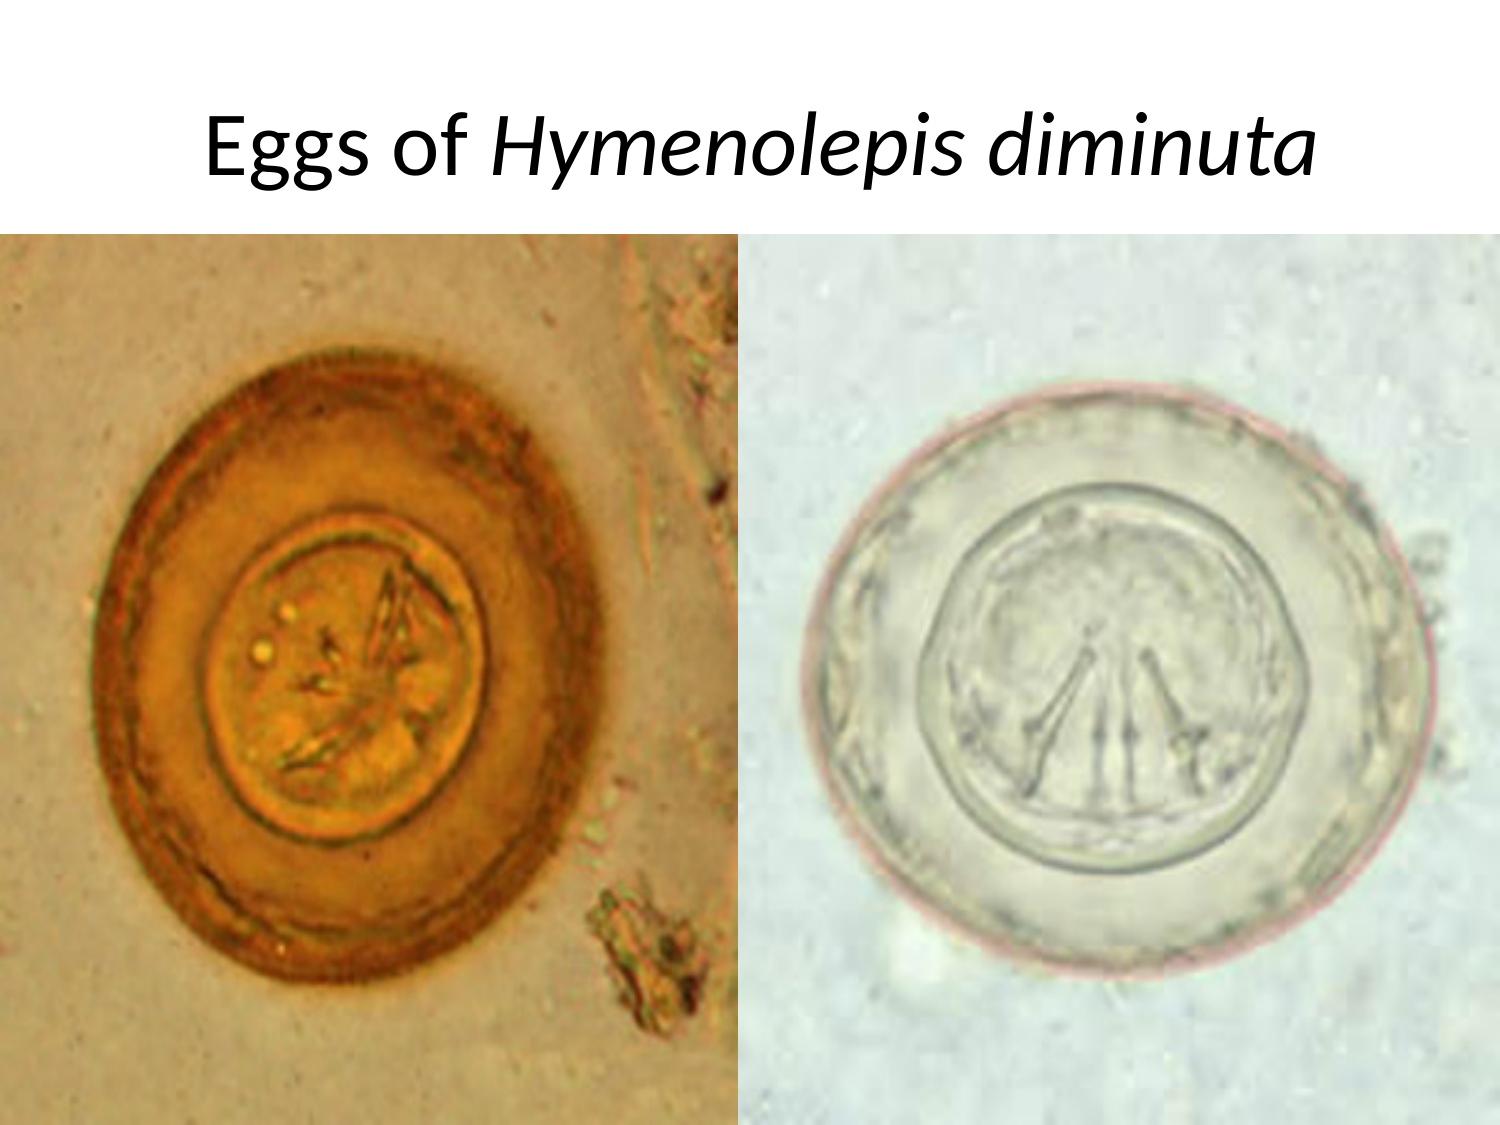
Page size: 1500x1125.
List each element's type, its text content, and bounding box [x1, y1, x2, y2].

title Eggs of Hymenolepis diminuta [75, 45, 1425, 232]
picture [0, 234, 1500, 1125]
